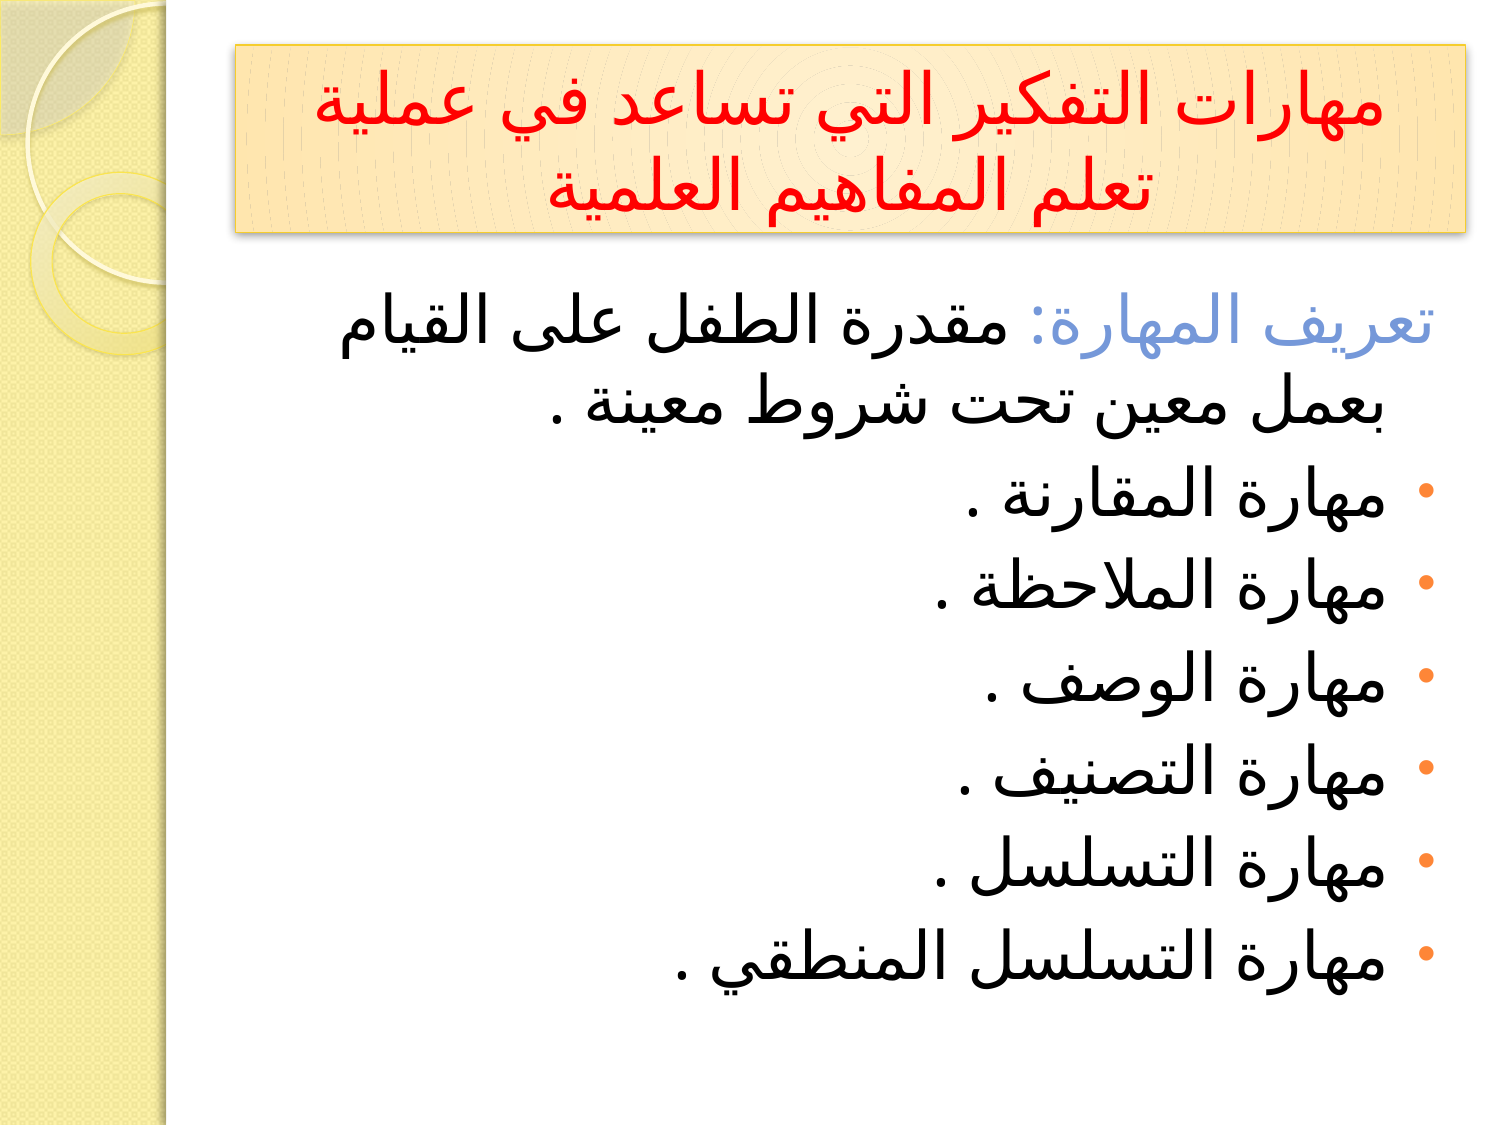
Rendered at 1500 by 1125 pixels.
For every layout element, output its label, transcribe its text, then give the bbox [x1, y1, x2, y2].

list تعريف المهارة: مقدرة الطفل على القيام بعمل معين تحت شروط معينة . مهارة المقارنة . مهارة الملاحظة . مهارة الوصف . مهارة التصنيف . مهارة التسلسل . مهارة التسلسل المنطقي . [234, 269, 1465, 1057]
title مهارات التفكير التي تساعد في عملية تعلم المفاهيم العلمية [235, 44, 1466, 233]
